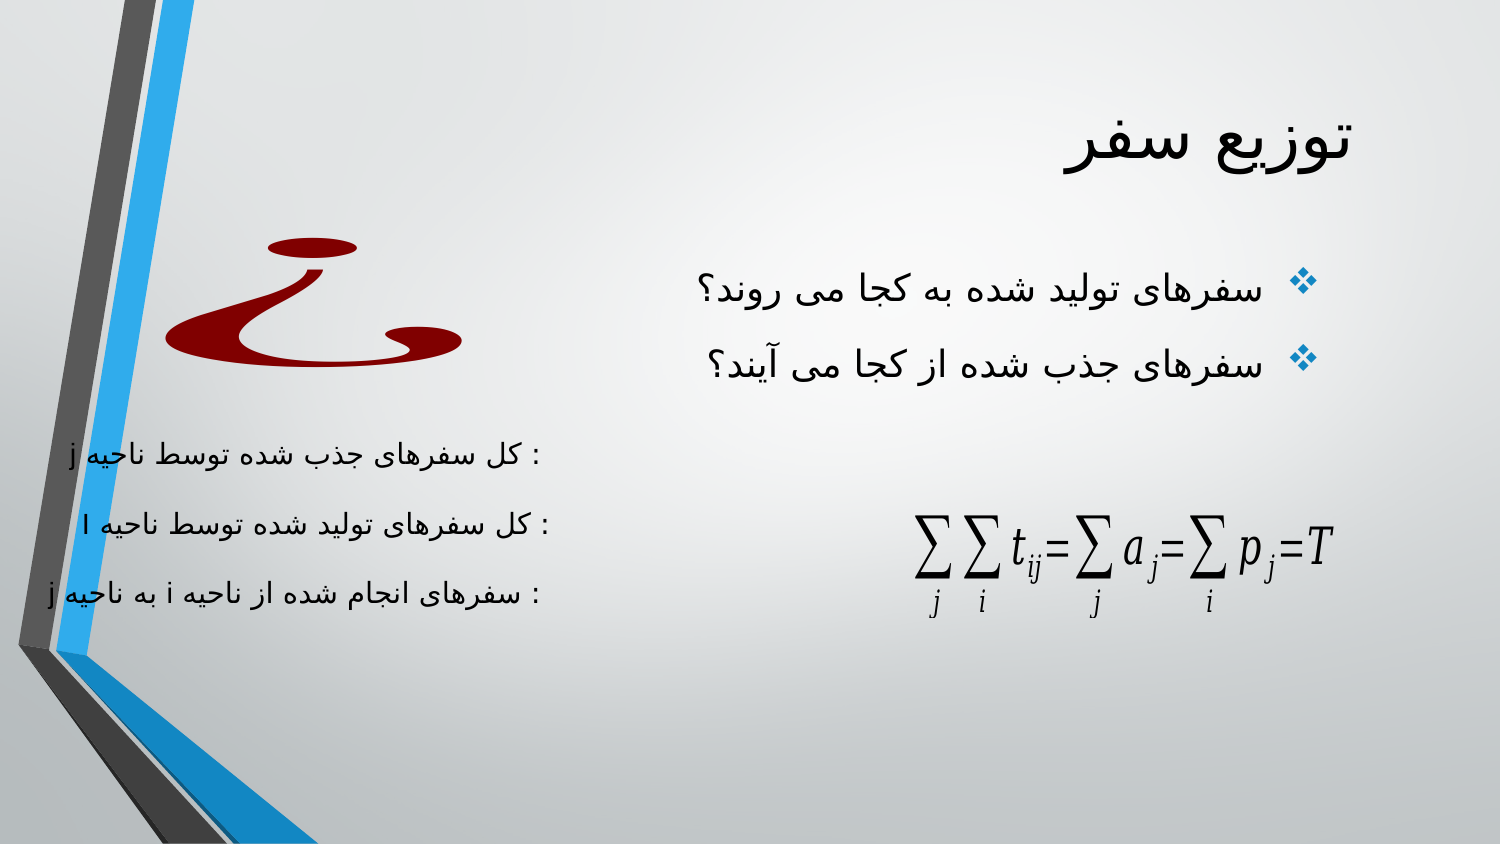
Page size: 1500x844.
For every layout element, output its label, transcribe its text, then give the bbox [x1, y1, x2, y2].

list سفرهای تولید شده به کجا می روند؟ سفرهای جذب شده از کجا می آیند؟ [612, 225, 1336, 402]
title توزیع سفر [786, 0, 1370, 187]
